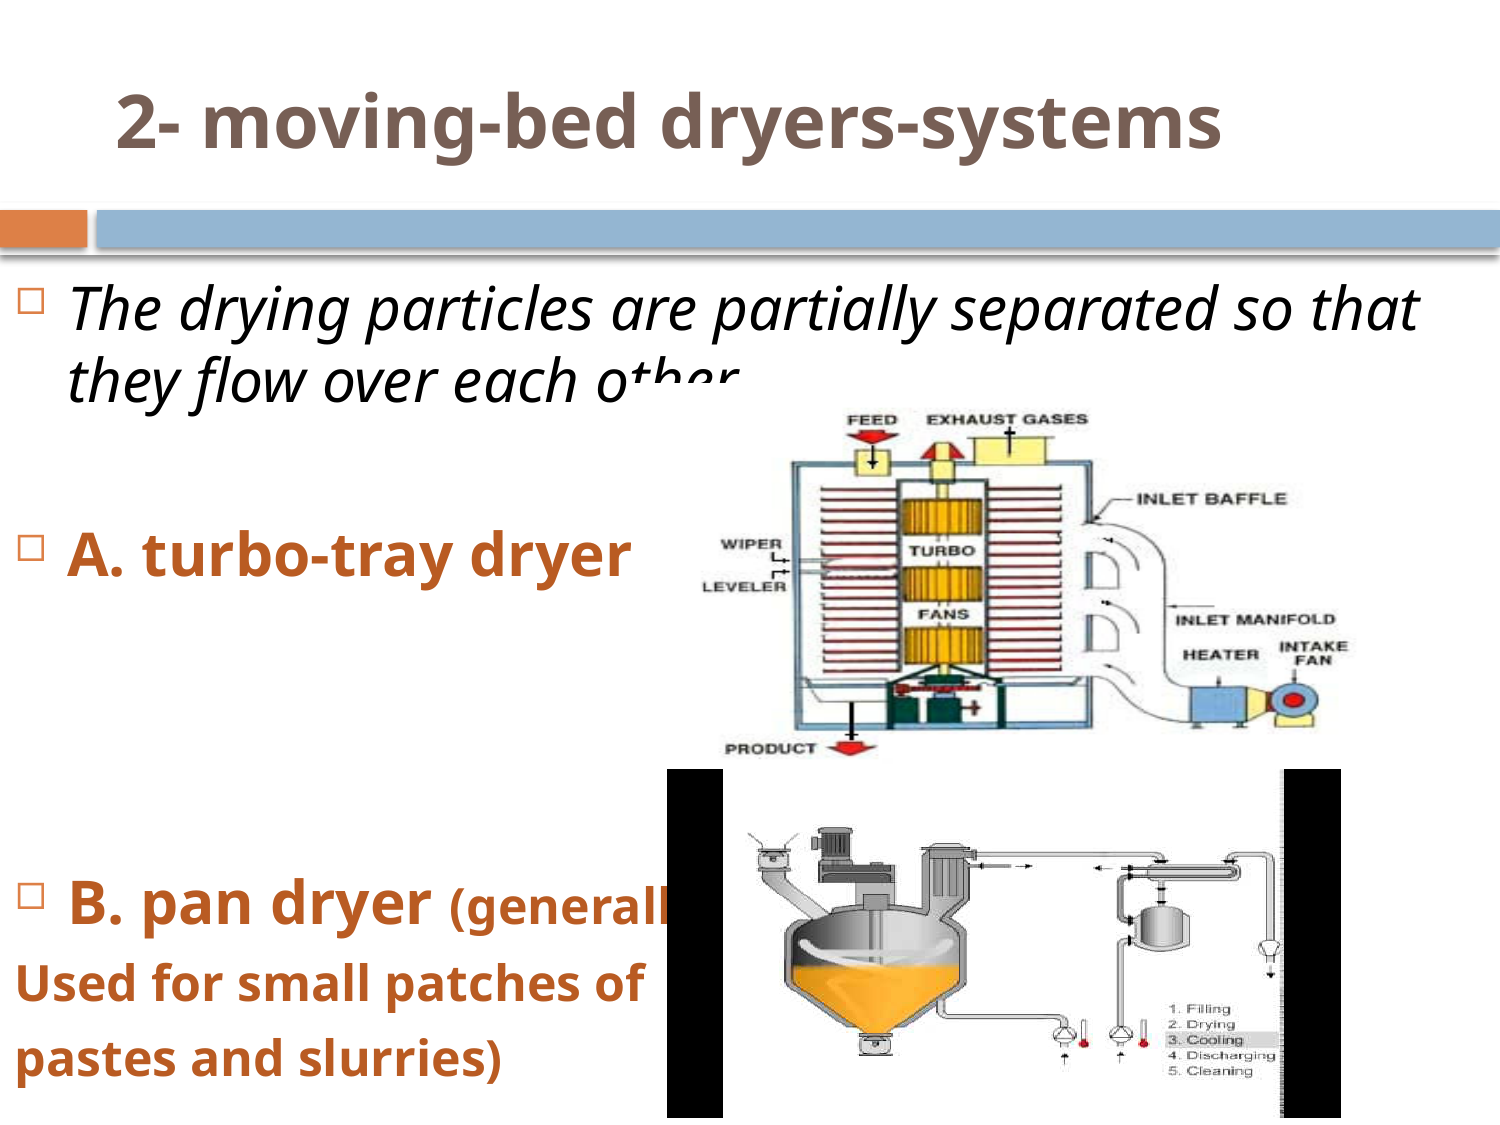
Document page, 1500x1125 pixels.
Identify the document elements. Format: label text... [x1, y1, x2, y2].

picture [666, 769, 1341, 1118]
title 2- moving-bed dryers-systems [100, 37, 1438, 200]
list The drying particles are partially separated so that they flow over each other. A. turbo-tray dryer B. pan dryer (generally Used for small patches of pastes and slurries) [0, 262, 1500, 1125]
picture [631, 383, 1412, 764]
